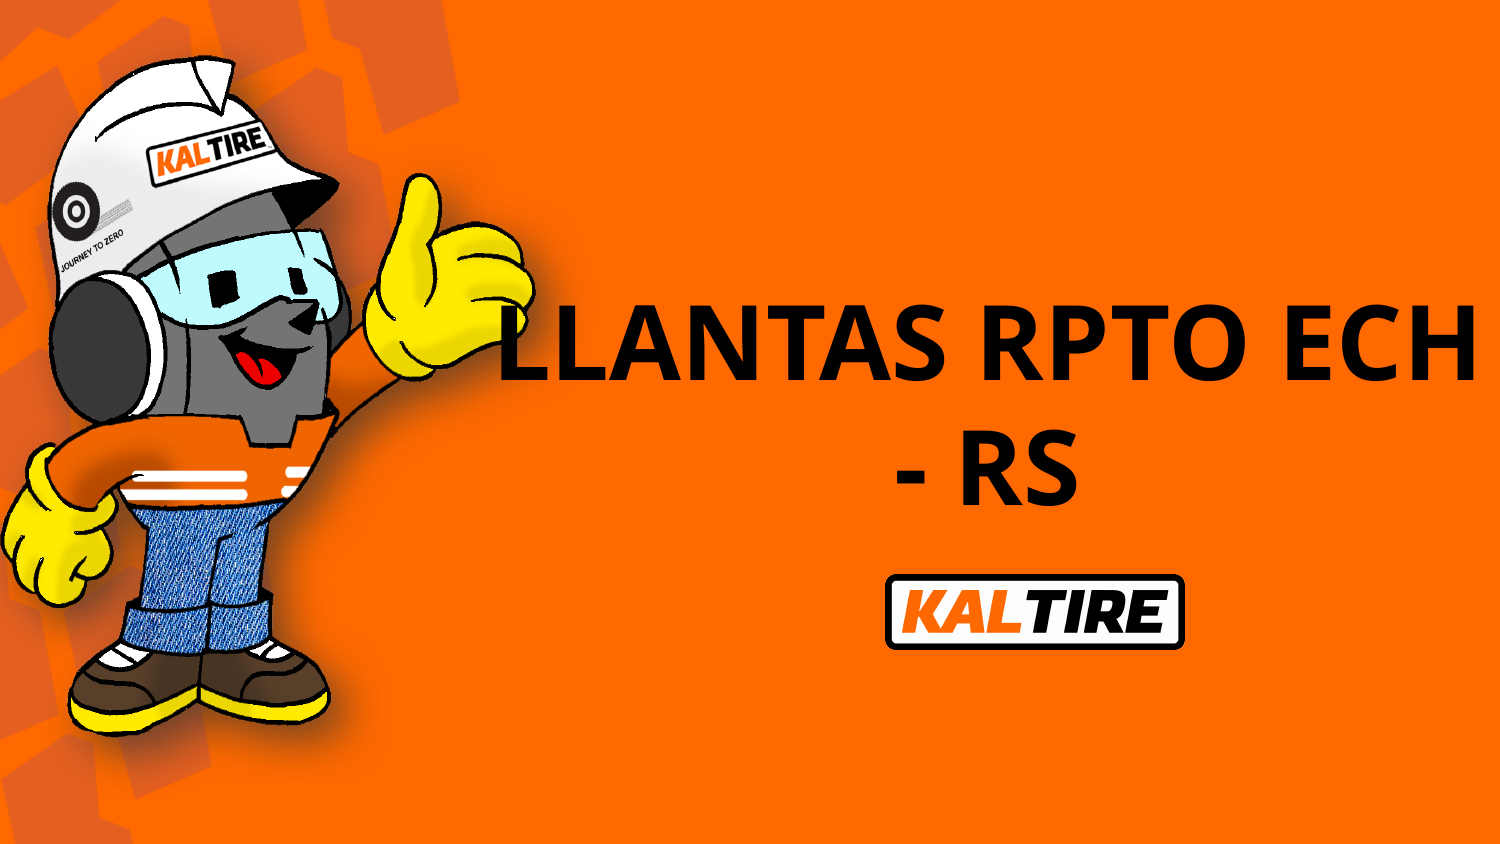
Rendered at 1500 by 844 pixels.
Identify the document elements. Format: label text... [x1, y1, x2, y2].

picture [0, 0, 1500, 844]
text_box LLANTAS RPTO ECH - RS [540, 269, 1500, 534]
